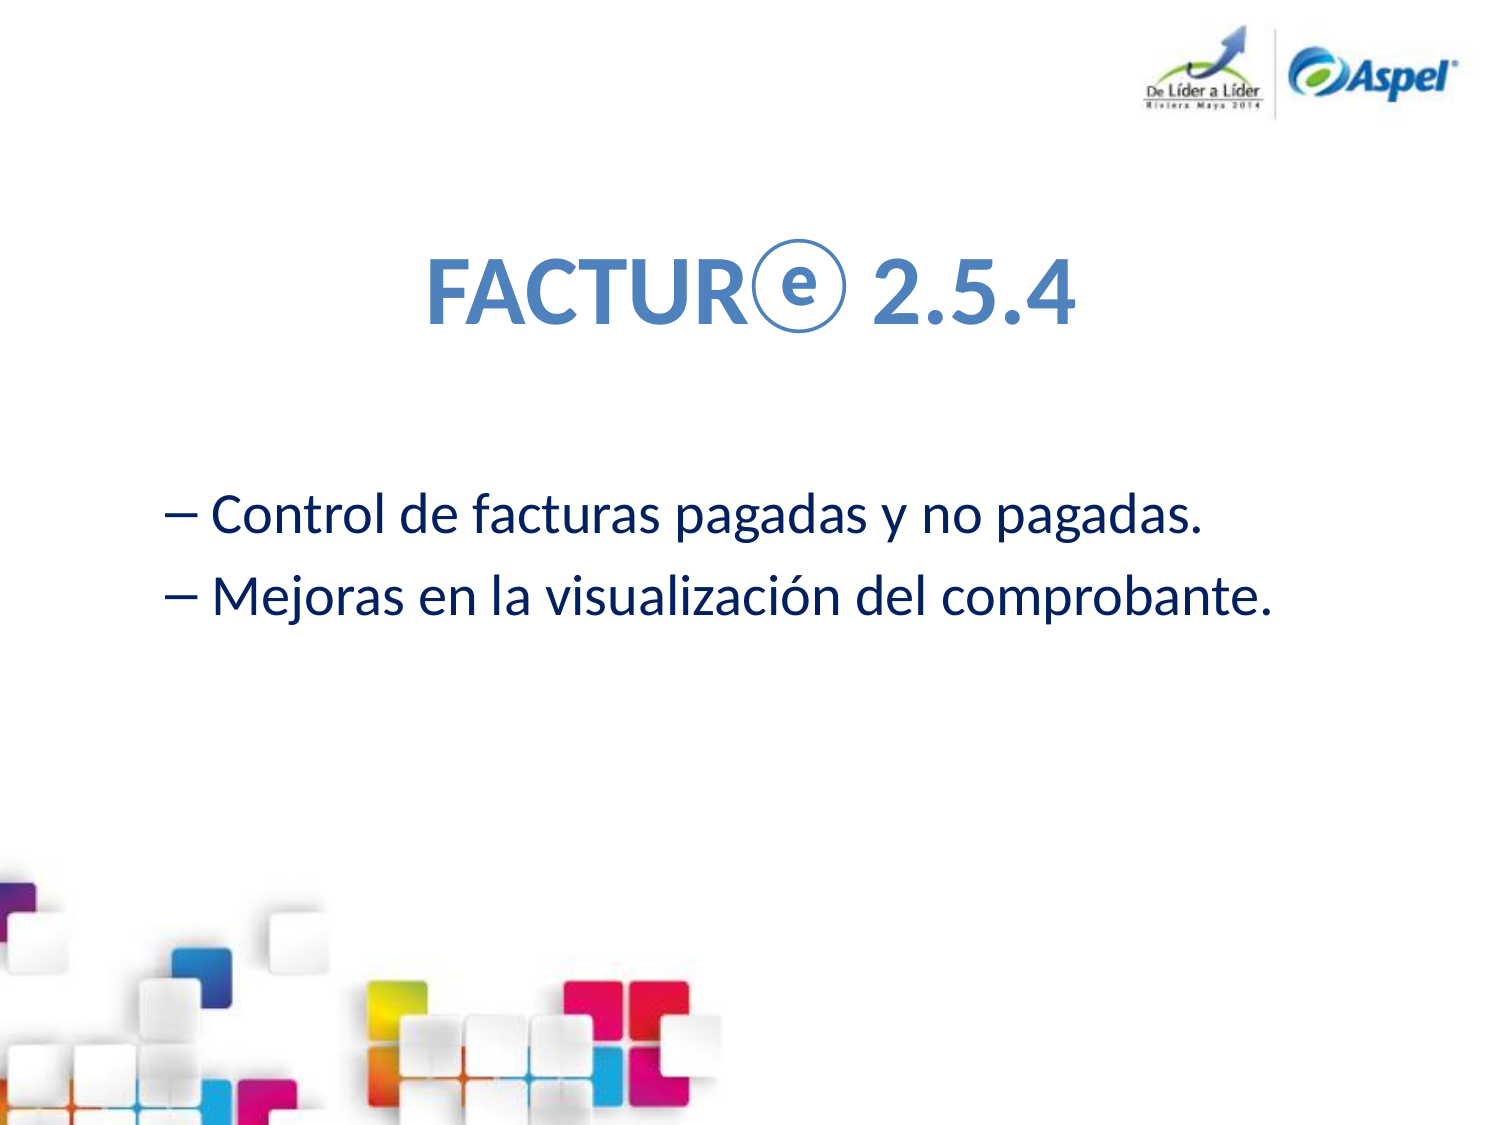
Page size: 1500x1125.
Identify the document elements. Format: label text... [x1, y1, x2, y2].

list Control de facturas pagadas y no pagadas. Mejoras en la visualización del comprobante. [75, 468, 1425, 1005]
title FACTURⓔ 2.5.4 [76, 160, 1427, 409]
picture [377, 0, 1500, 134]
picture [0, 834, 1500, 1125]
